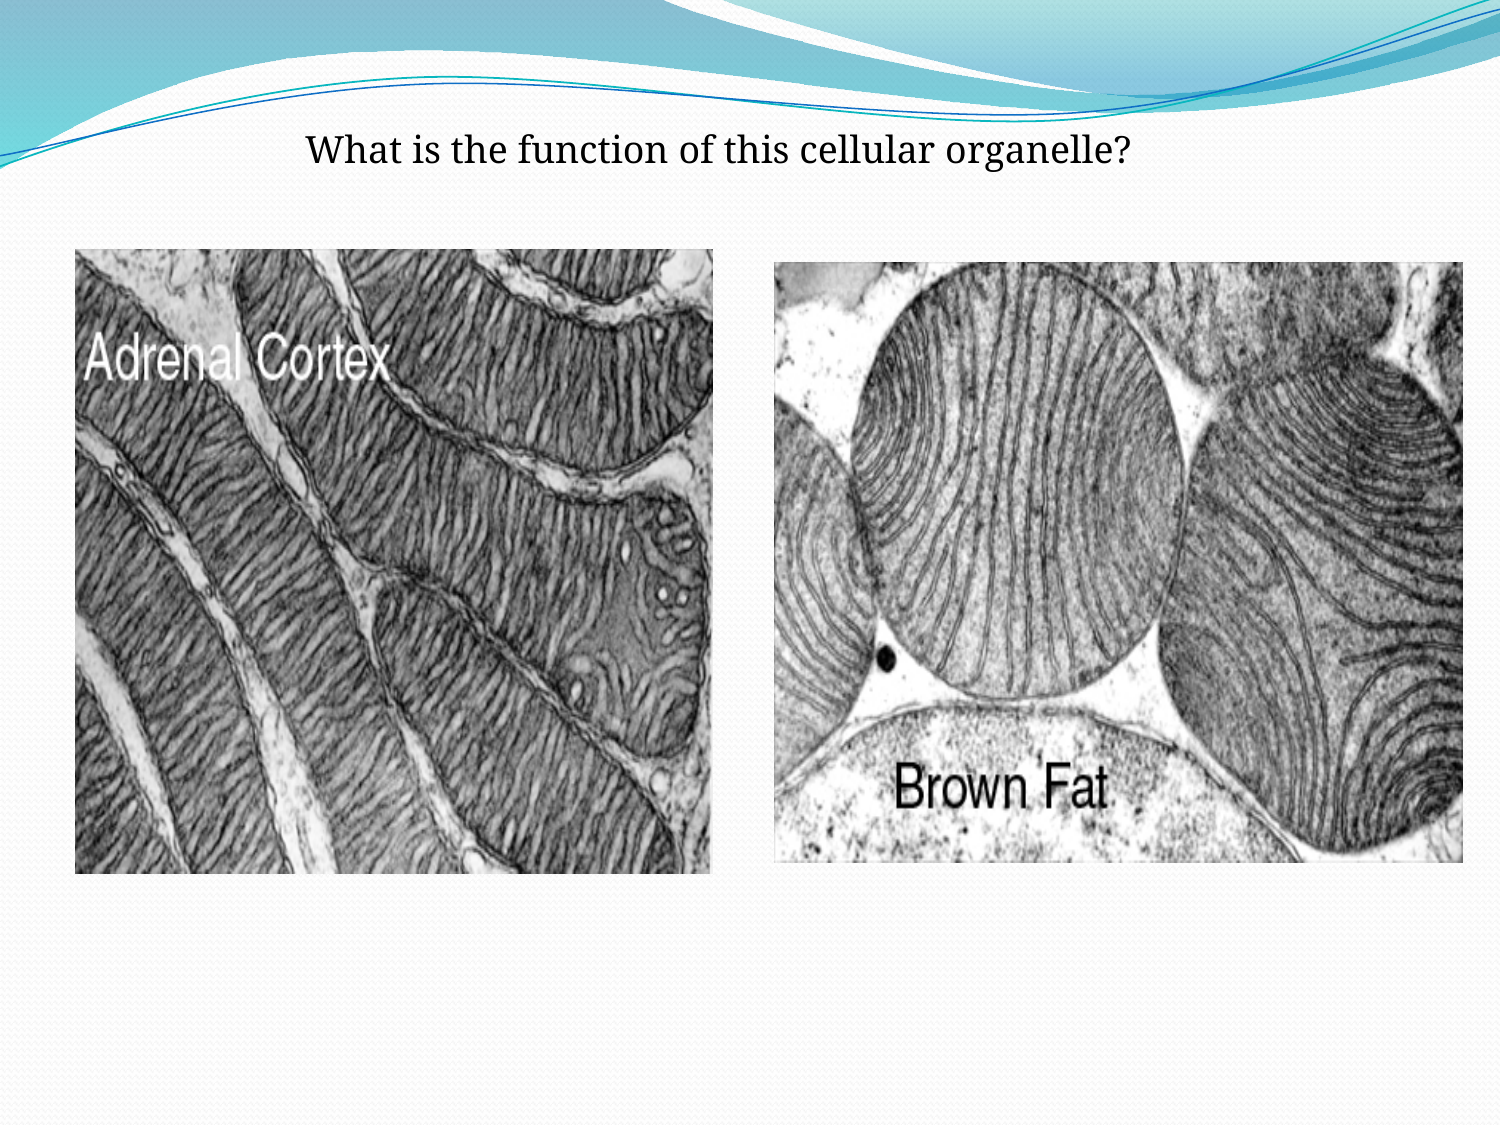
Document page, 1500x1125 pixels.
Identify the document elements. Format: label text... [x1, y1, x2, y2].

picture [774, 262, 1463, 863]
picture [74, 249, 713, 874]
text_box What is the function of this cellular organelle? [224, 118, 1213, 179]
